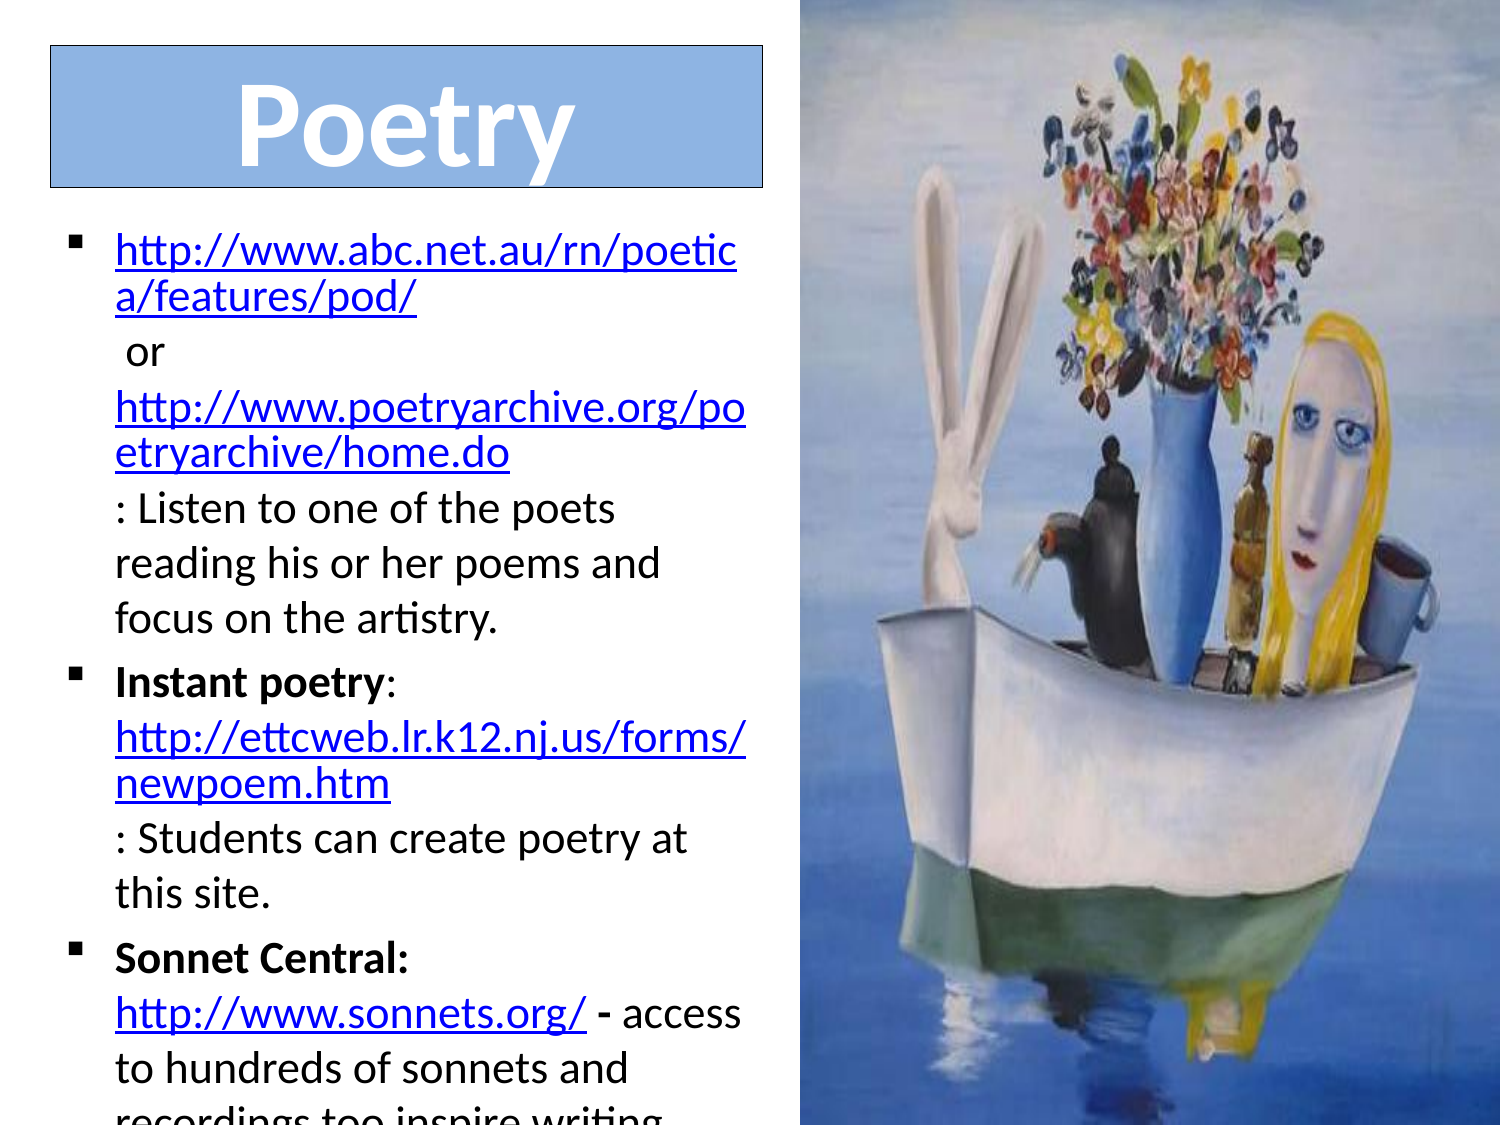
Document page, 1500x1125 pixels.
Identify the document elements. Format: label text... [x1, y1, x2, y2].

list http://www.abc.net.au/rn/poetica/features/pod/ or http://www.poetryarchive.org/poetryarchive/home.do: Listen to one of the poets reading his or her poems and focus on the artistry. Instant poetry: http://ettcweb.lr.k12.nj.us/forms/newpoem.htm: Students can create poetry at this site. Sonnet Central: http://www.sonnets.org/ - access to hundreds of sonnets and recordings too inspire writing. [50, 212, 763, 1075]
title Poetry [50, 45, 763, 188]
picture [799, 0, 1500, 1125]
